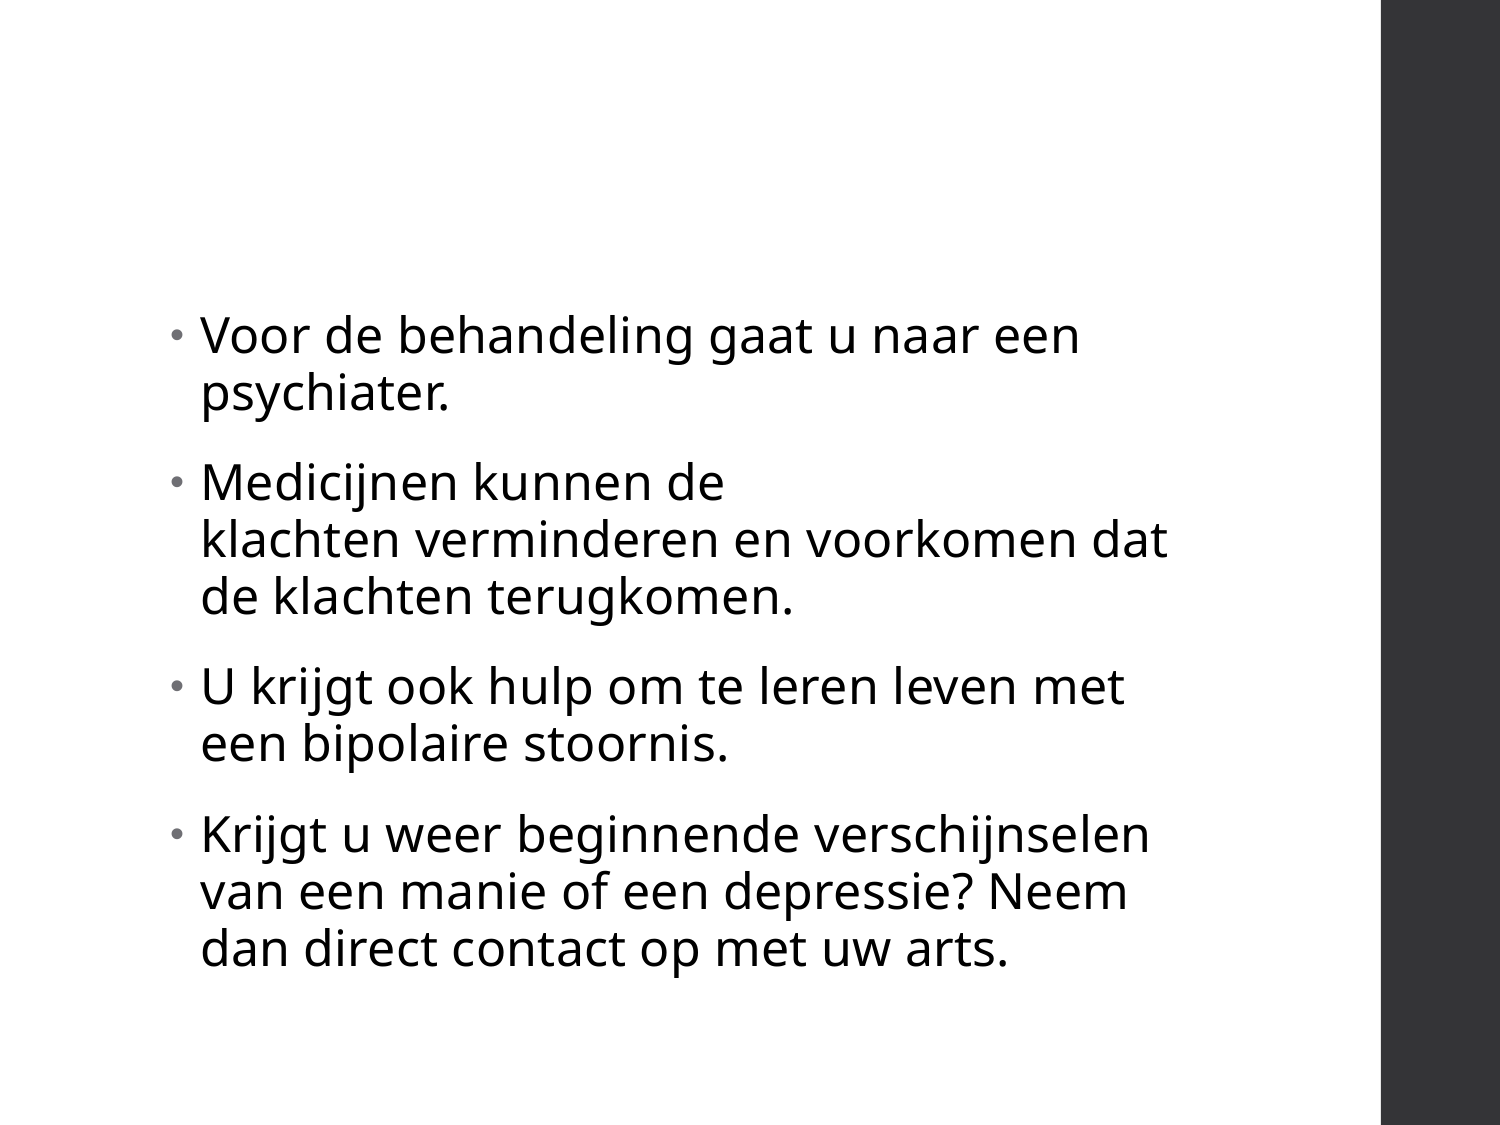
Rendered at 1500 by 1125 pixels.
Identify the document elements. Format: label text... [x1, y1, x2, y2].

list Voor de behandeling gaat u naar een psychiater. Medicijnen kunnen de klachten verminderen en voorkomen dat de klachten terugkomen. U krijgt ook hulp om te leren leven met een bipolaire stoornis. Krijgt u weer beginnende verschijnselen van een manie of een depressie? Neem dan direct contact op met uw arts. [155, 299, 1213, 1014]
